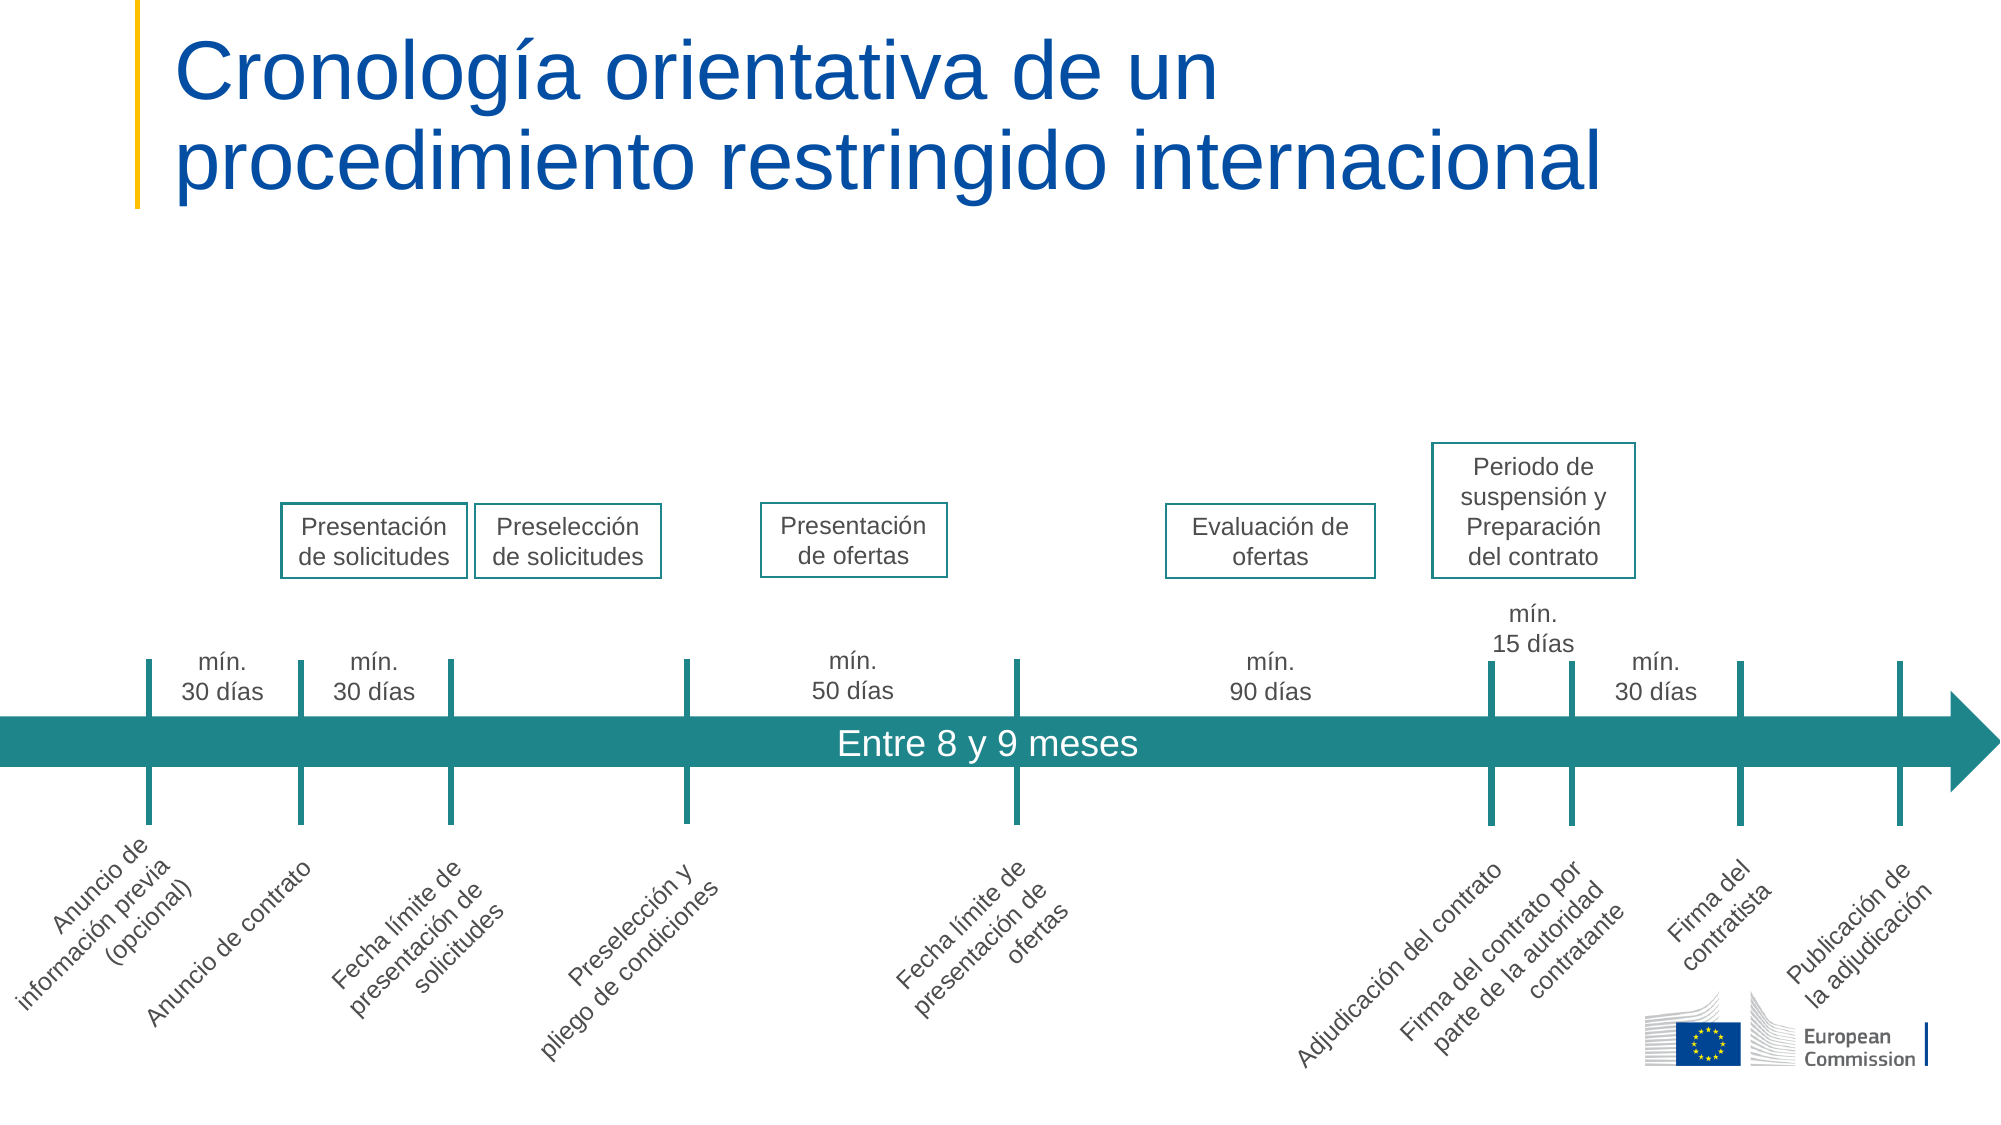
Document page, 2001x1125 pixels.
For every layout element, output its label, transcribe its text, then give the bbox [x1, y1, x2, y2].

title Cronología orientativa de un procedimiento restringido internacional [159, 79, 1885, 208]
picture [1645, 1031, 1928, 1066]
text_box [0, 443, 2000, 1031]
